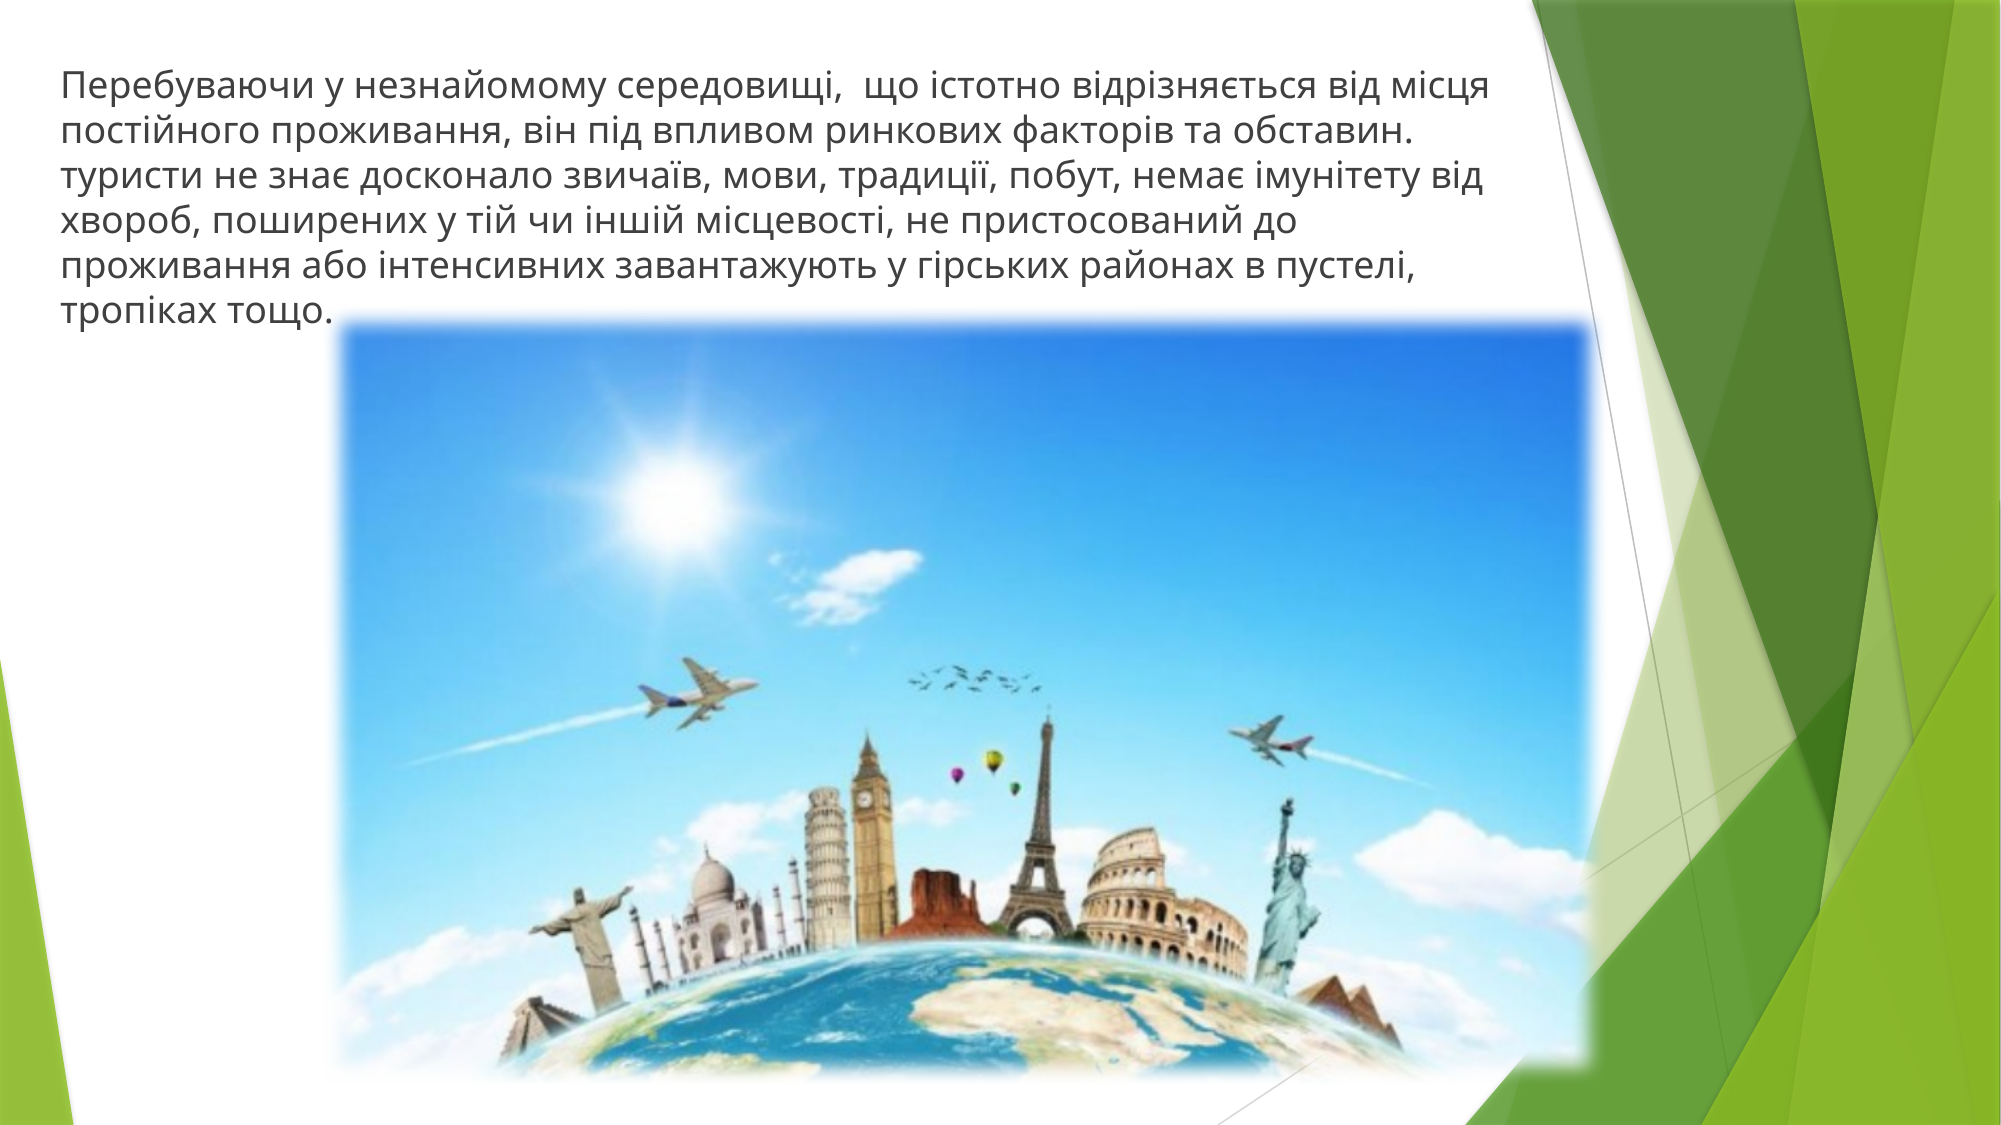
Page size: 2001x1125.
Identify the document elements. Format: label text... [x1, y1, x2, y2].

list Перебуваючи у незнайомому середовищі, що істотно відрізняється від місця постійного проживання, він під впливом ринкових факторів та обставин. туристи не знає досконало звичаїв, мови, традиції, побут, немає імунітету від хвороб, поширених у тій чи іншій місцевості, не пристосований до проживання або інтенсивних завантажують у гірських районах в пустелі, тропіках тощо. [45, 53, 1522, 991]
picture [323, 304, 1608, 1085]
